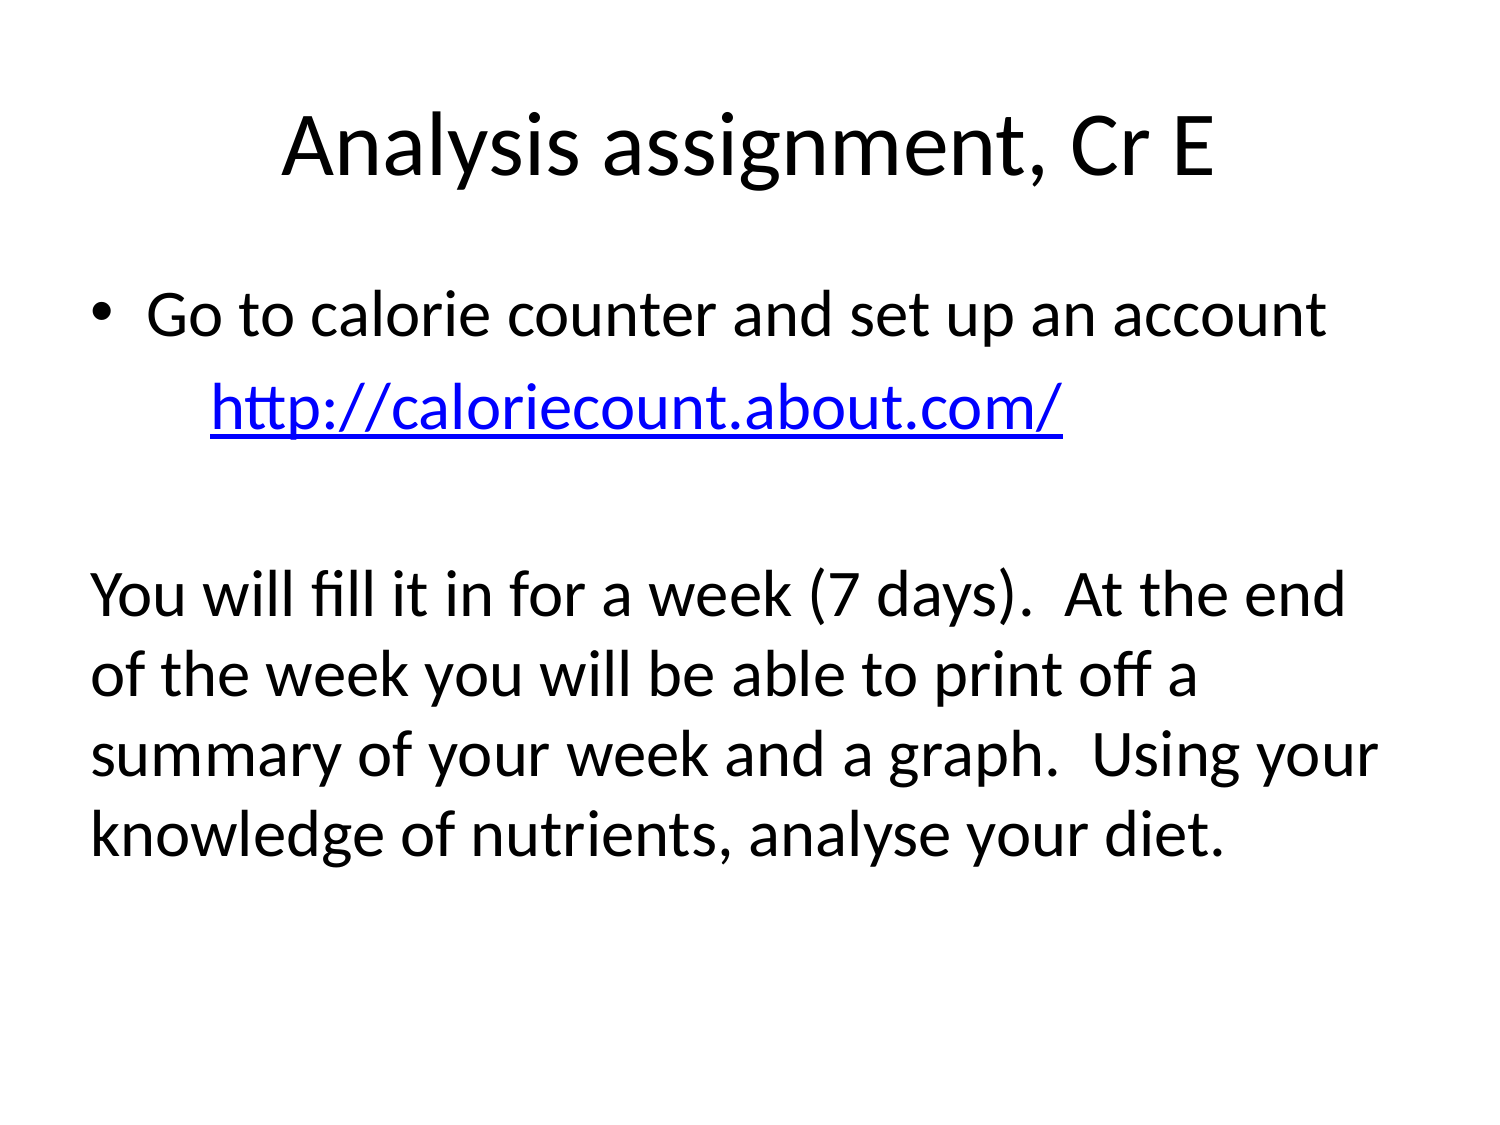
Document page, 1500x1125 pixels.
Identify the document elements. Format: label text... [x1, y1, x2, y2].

title Analysis assignment, Cr E [75, 45, 1425, 233]
list Go to calorie counter and set up an account http://caloriecount.about.com/ You will fill it in for a week (7 days). At the end of the week you will be able to print off a summary of your week and a graph. Using your knowledge of nutrients, analyse your diet. [75, 262, 1425, 1005]
